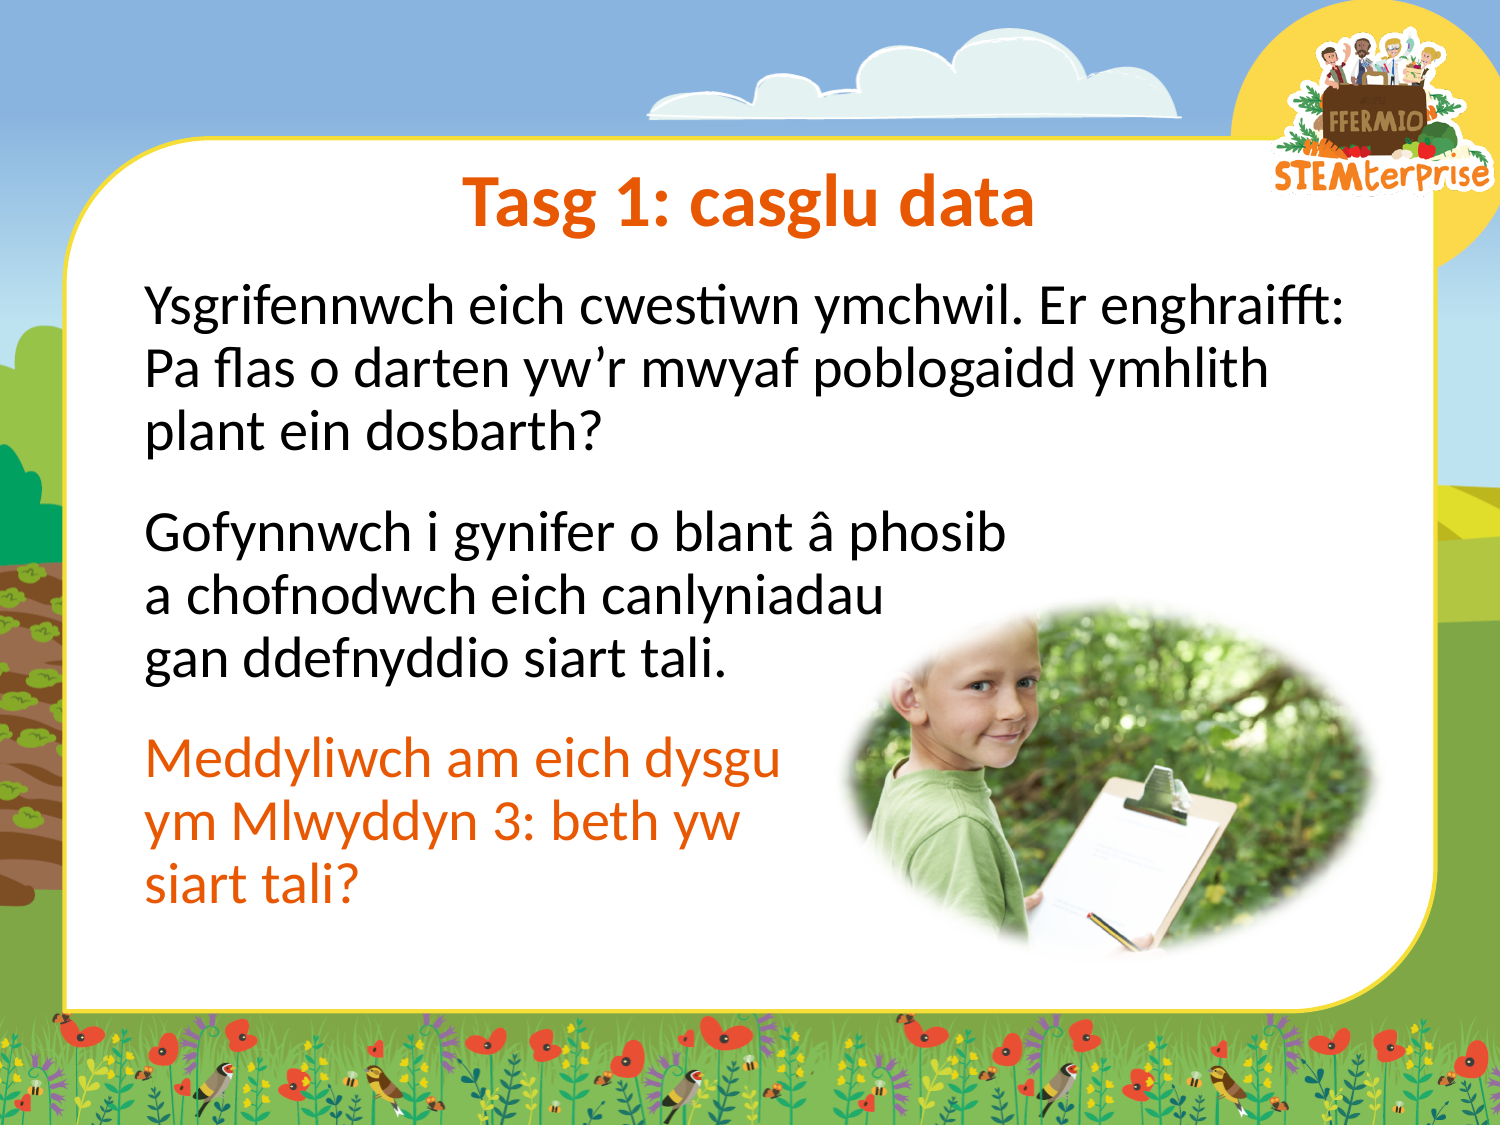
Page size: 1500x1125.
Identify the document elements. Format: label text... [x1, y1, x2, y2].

picture [0, 0, 1500, 1125]
list Ysgrifennwch eich cwestiwn ymchwil. Er enghraifft: Pa flas o darten yw’r mwyaf poblogaidd ymhlith plant ein dosbarth? Gofynnwch i gynifer o blant â phosib a chofnodwch eich canlyniadau gan ddefnyddio siart tali. Meddyliwch am eich dysgu ym Mlwyddyn 3: beth yw siart tali? [129, 267, 1371, 988]
title Tasg 1: casglu data [218, 137, 1282, 256]
